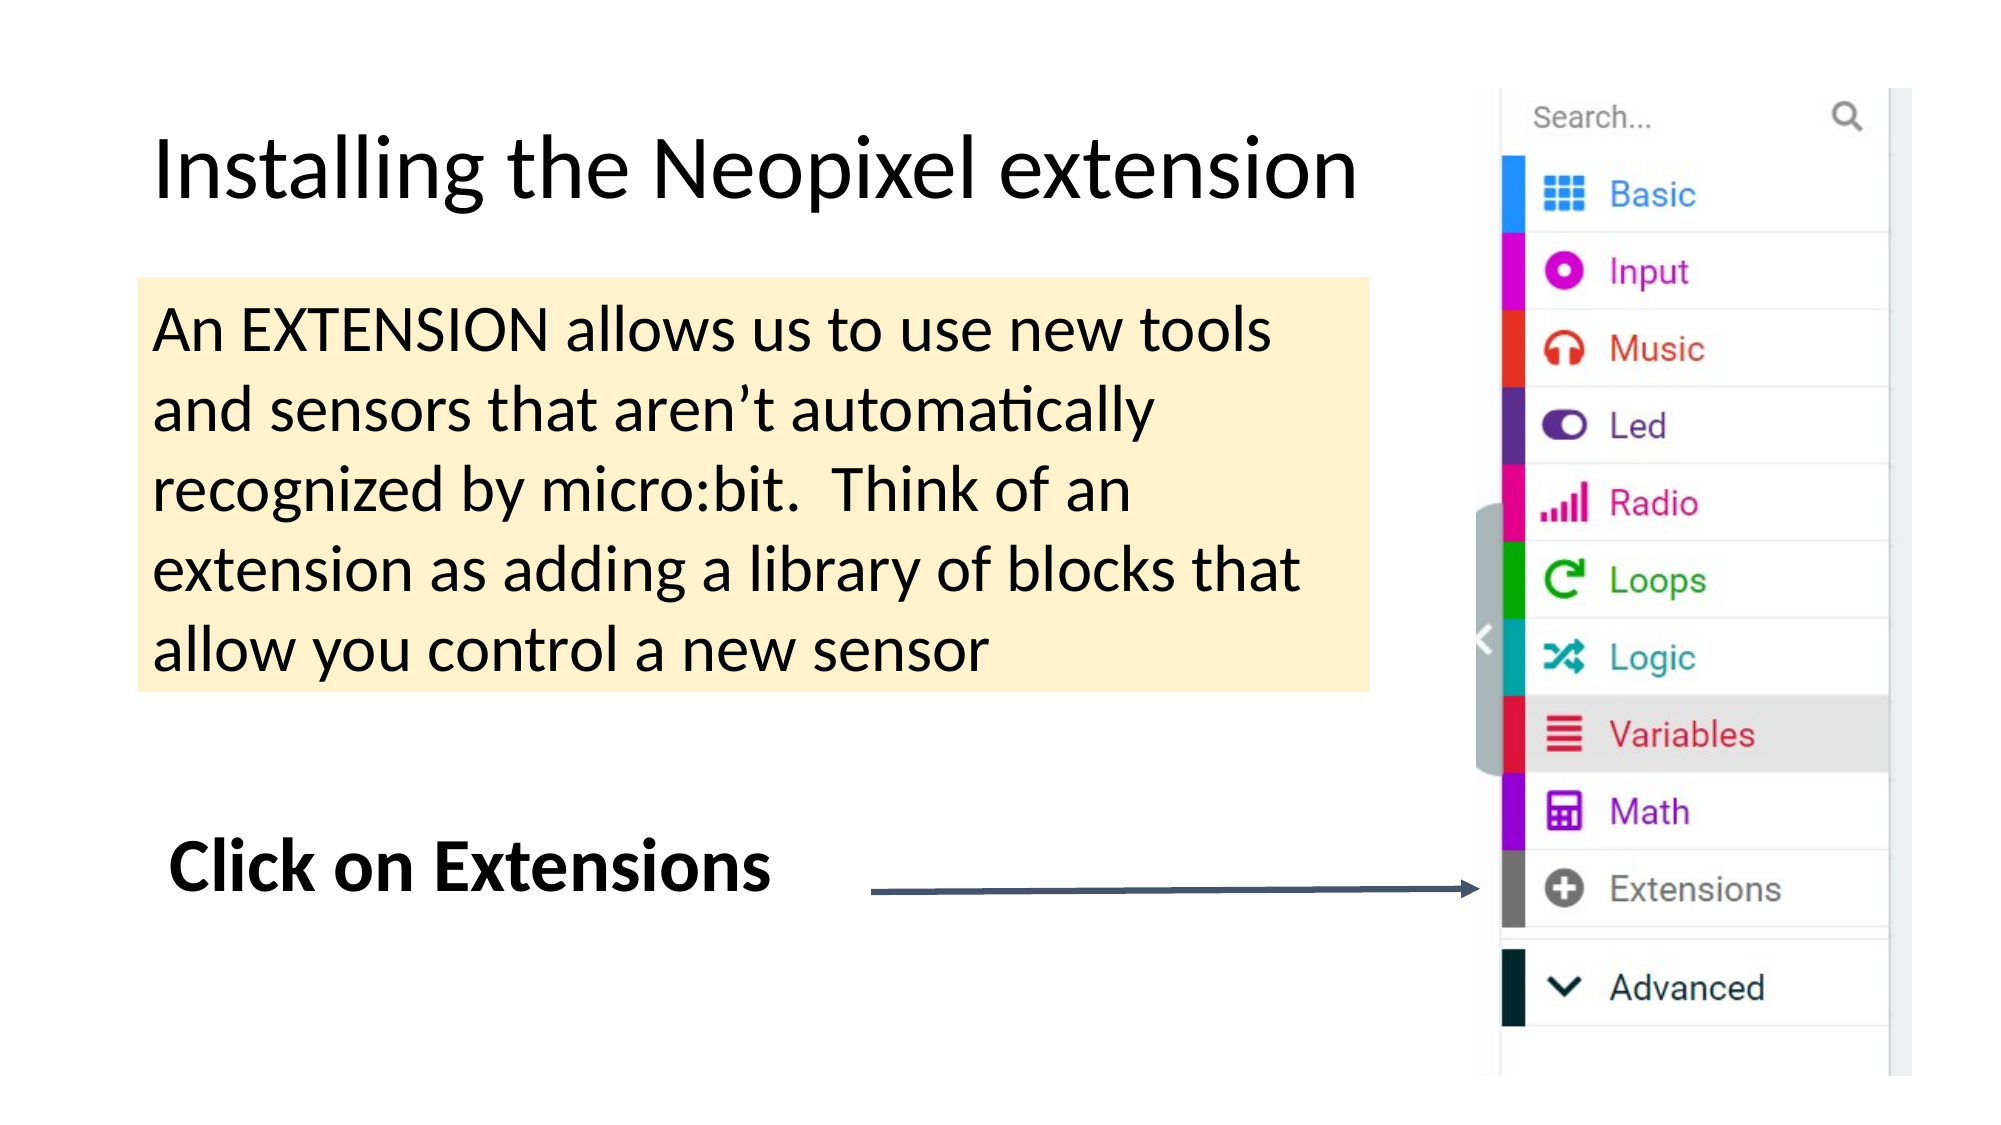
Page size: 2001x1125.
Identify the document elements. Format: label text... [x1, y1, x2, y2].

text_box An EXTENSION allows us to use new tools and sensors that aren’t automatically recognized by micro:bit. Think of an extension as adding a library of blocks that allow you control a new sensor [137, 277, 1370, 693]
list Click on Extensions [154, 832, 872, 952]
picture [1476, 87, 1912, 1076]
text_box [870, 888, 1481, 893]
title Installing the Neopixel extension [137, 59, 1863, 278]
